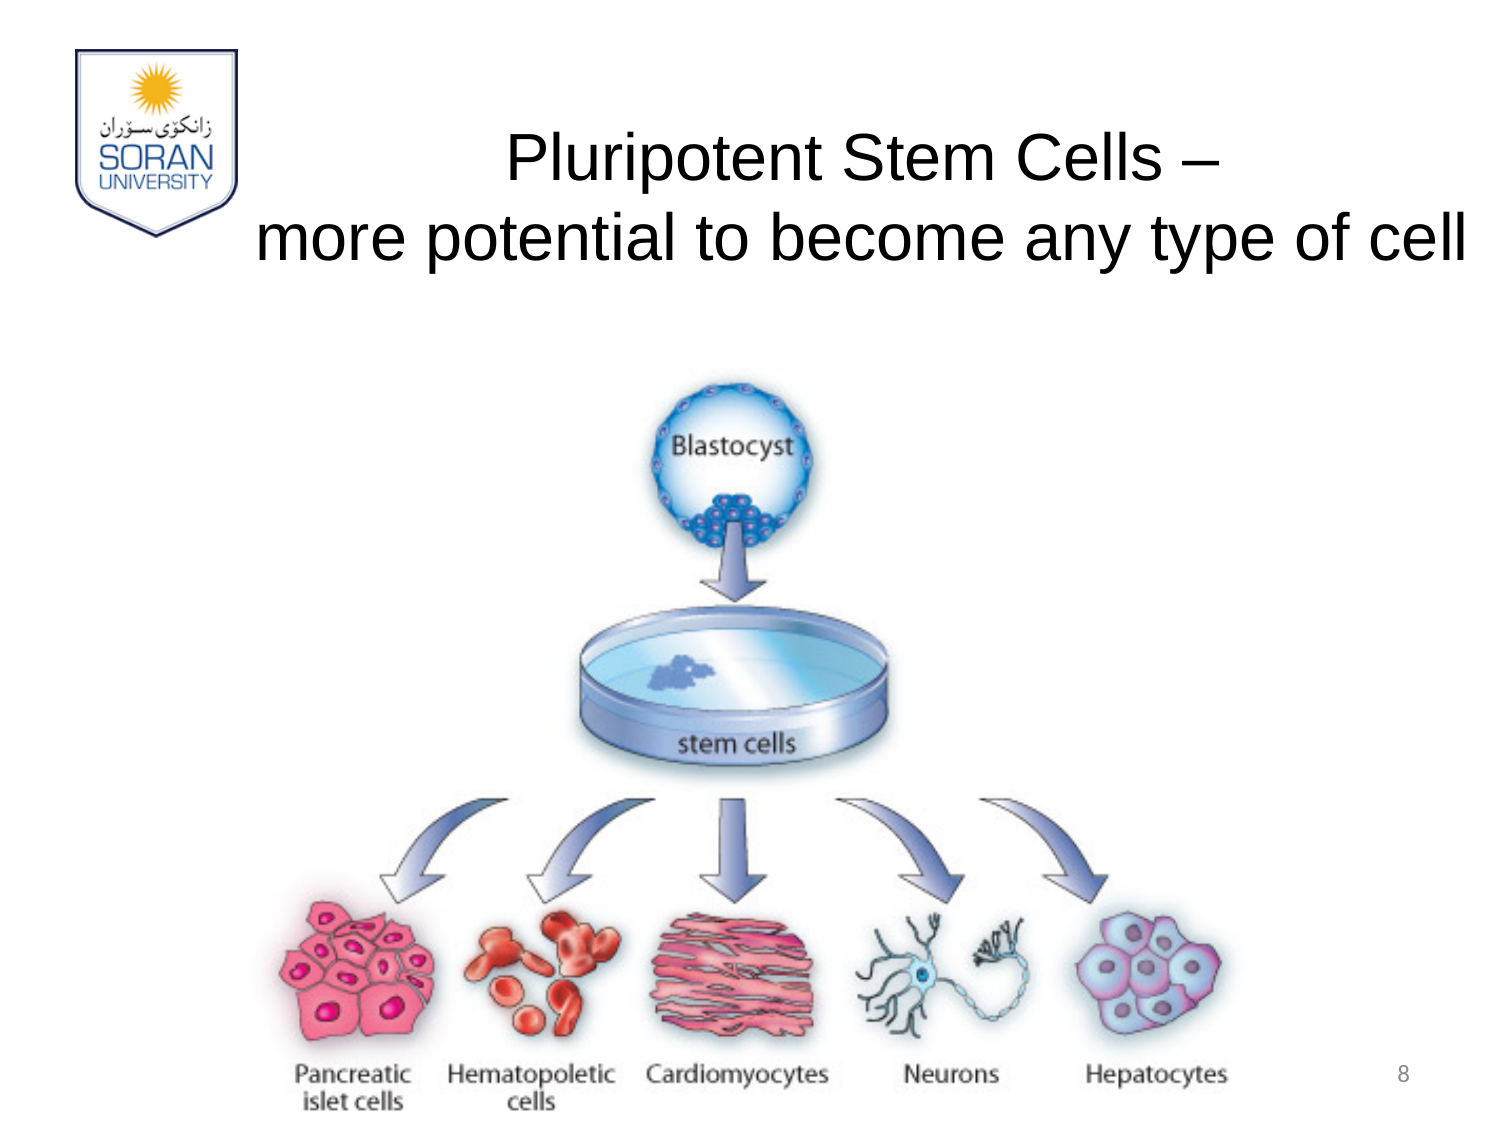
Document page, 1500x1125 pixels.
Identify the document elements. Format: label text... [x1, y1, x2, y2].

picture [237, 352, 1276, 1125]
picture [75, 49, 238, 238]
slide_number 8 [1279, 1042, 1425, 1103]
title Pluripotent Stem Cells – more potential to become any type of cell [225, 99, 1500, 288]
